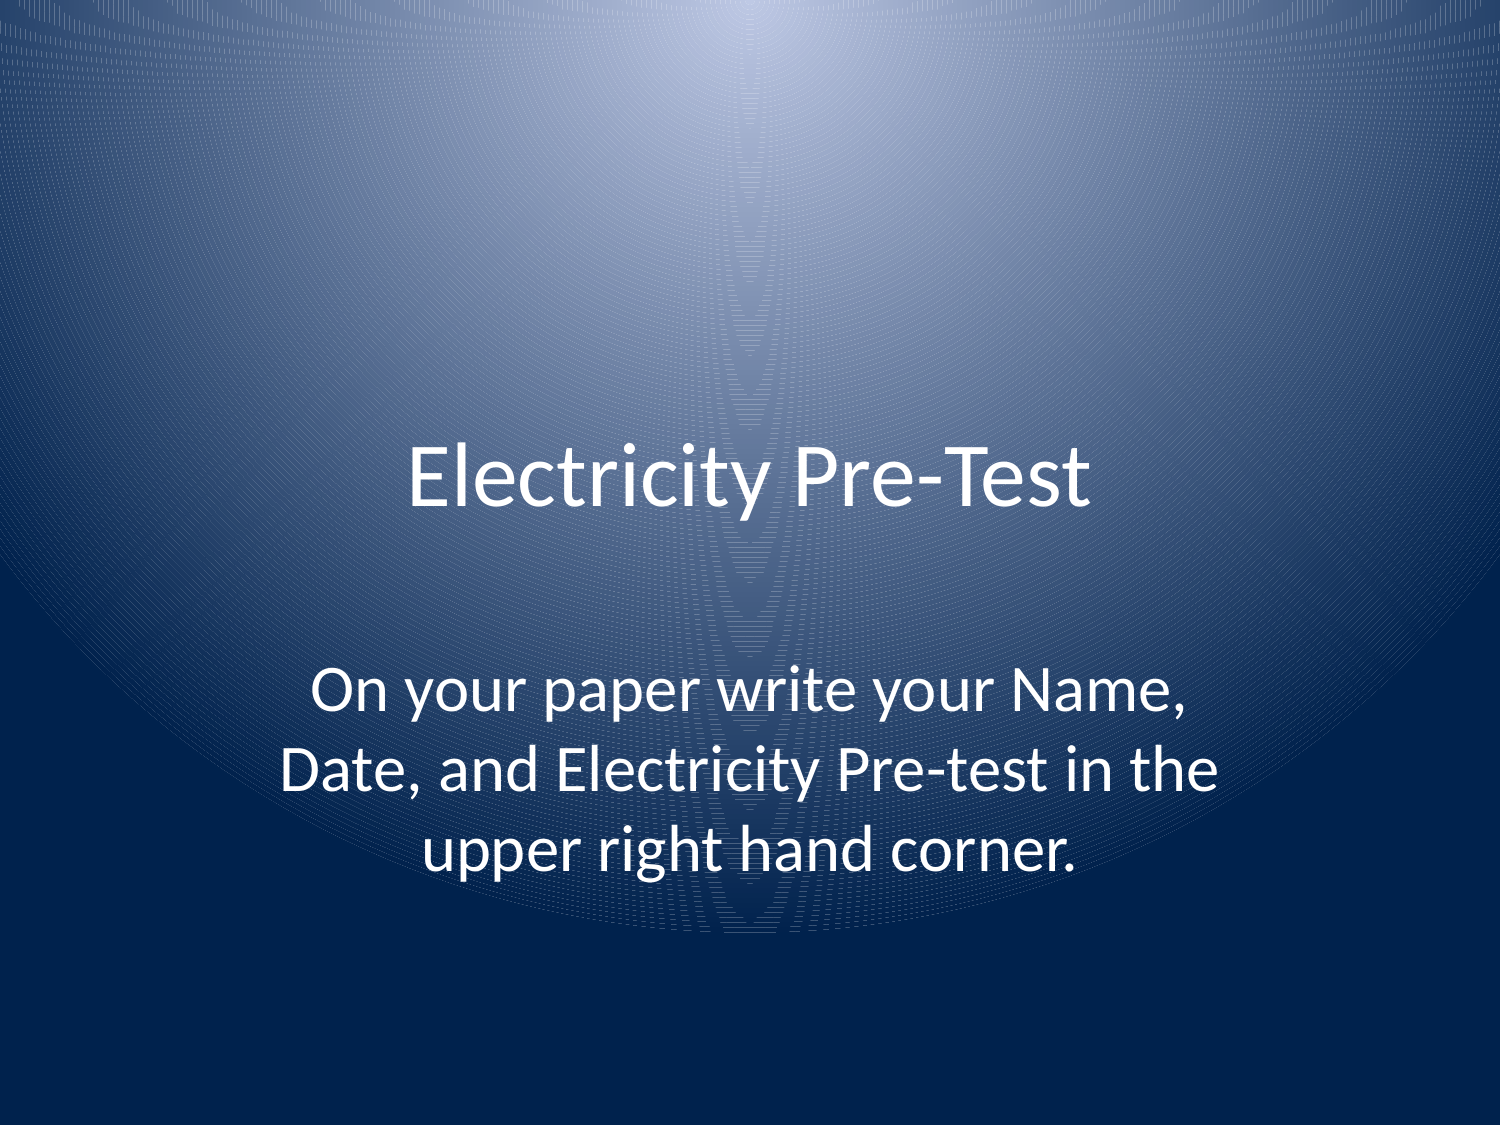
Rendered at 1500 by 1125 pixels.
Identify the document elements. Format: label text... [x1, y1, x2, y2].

title Electricity Pre-Test [112, 349, 1388, 591]
subtitle On your paper write your Name, Date, and Electricity Pre-test in the upper right hand corner. [225, 637, 1275, 925]
